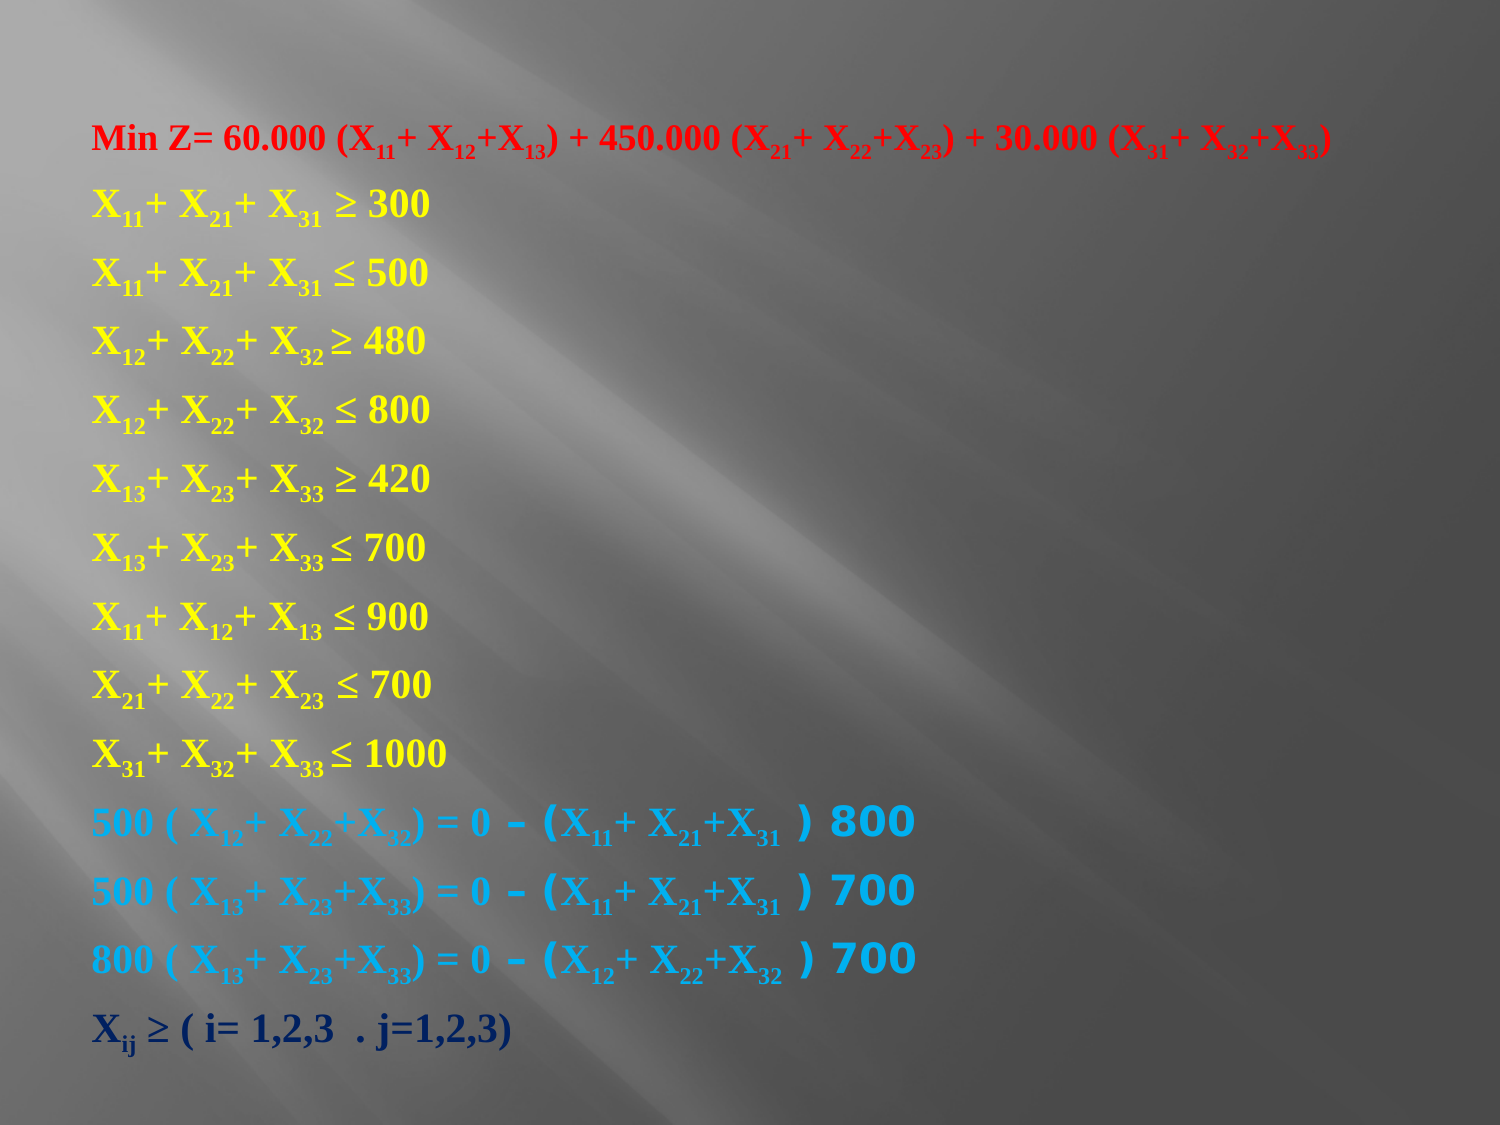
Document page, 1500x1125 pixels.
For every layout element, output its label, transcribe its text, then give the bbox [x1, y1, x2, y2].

text_box Min Z= 60.000 (X11+ X12+X13) + 450.000 (X21+ X22+X23) + 30.000 (X31+ X32+X33) X11+ X21+ X31 ≥ 300 X11+ X21+ X31 ≤ 500 X12+ X22+ X32 ≥ 480 X12+ X22+ X32 ≤ 800 X13+ X23+ X33 ≥ 420 X13+ X23+ X33 ≤ 700 X11+ X12+ X13 ≤ 900 X21+ X22+ X23 ≤ 700 X31+ X32+ X33 ≤ 1000 800 ( X11+ X21+X31) – 500 ( X12+ X22+X32) = 0 700 ( X11+ X21+X31) – 500 ( X13+ X23+X33) = 0 700 ( X12+ X22+X32) – 800 ( X13+ X23+X33) = 0 Xij ≥ ( i= 1,2,3 . j=1,2,3) [76, 19, 1447, 1125]
